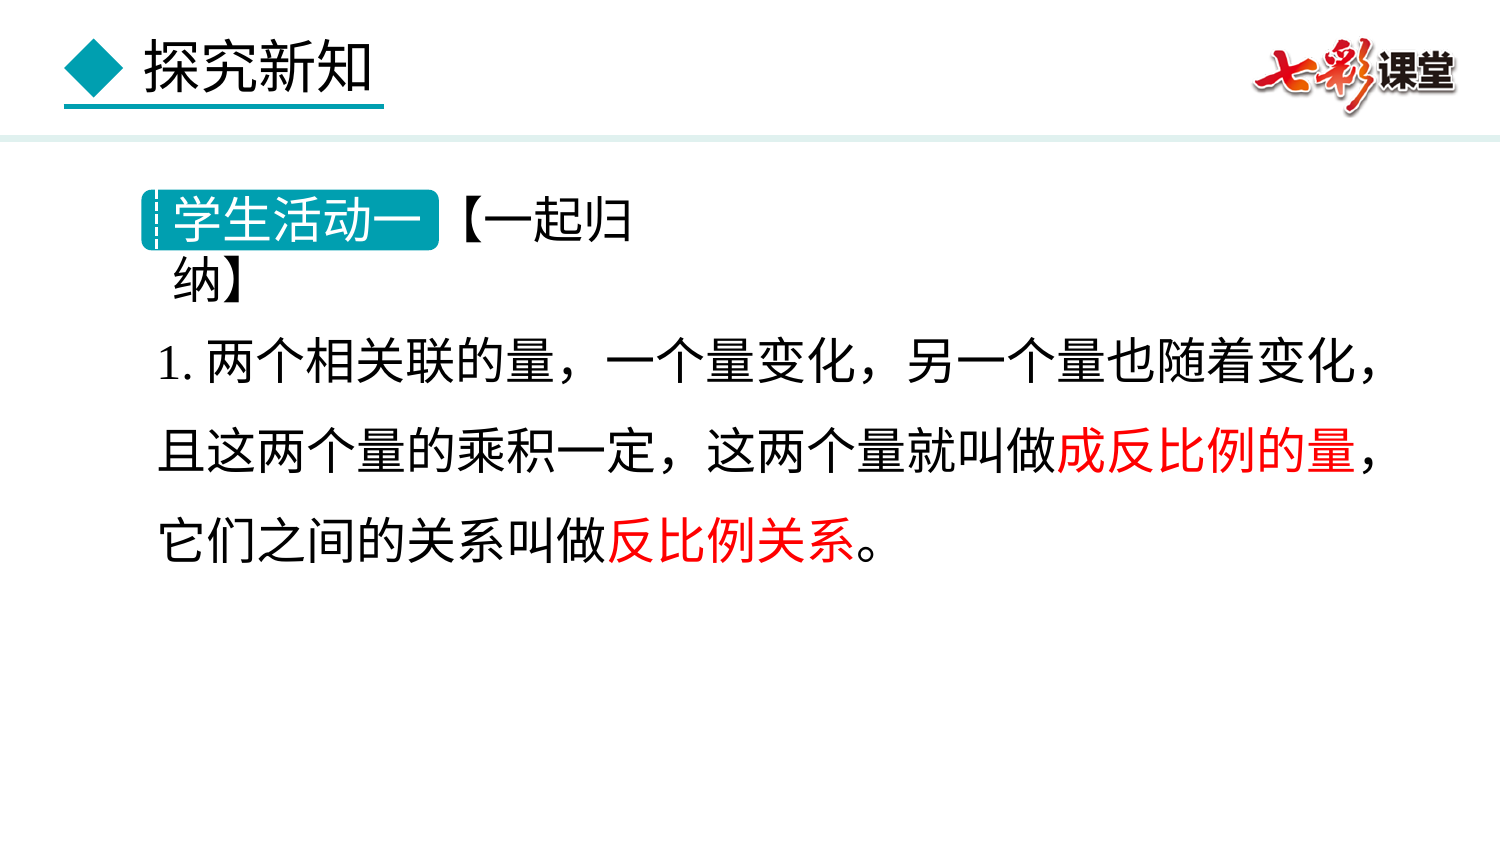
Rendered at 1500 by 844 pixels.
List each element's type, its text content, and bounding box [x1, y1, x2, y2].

text_box 1.两个相关联的量，一个量变化，另一个量也随着变化，且这两个量的乘积一定，这两个量就叫做成反比例的量，它们之间的关系叫做反比例关系。 [141, 291, 1459, 577]
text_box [141, 180, 744, 257]
picture [1249, 32, 1461, 118]
